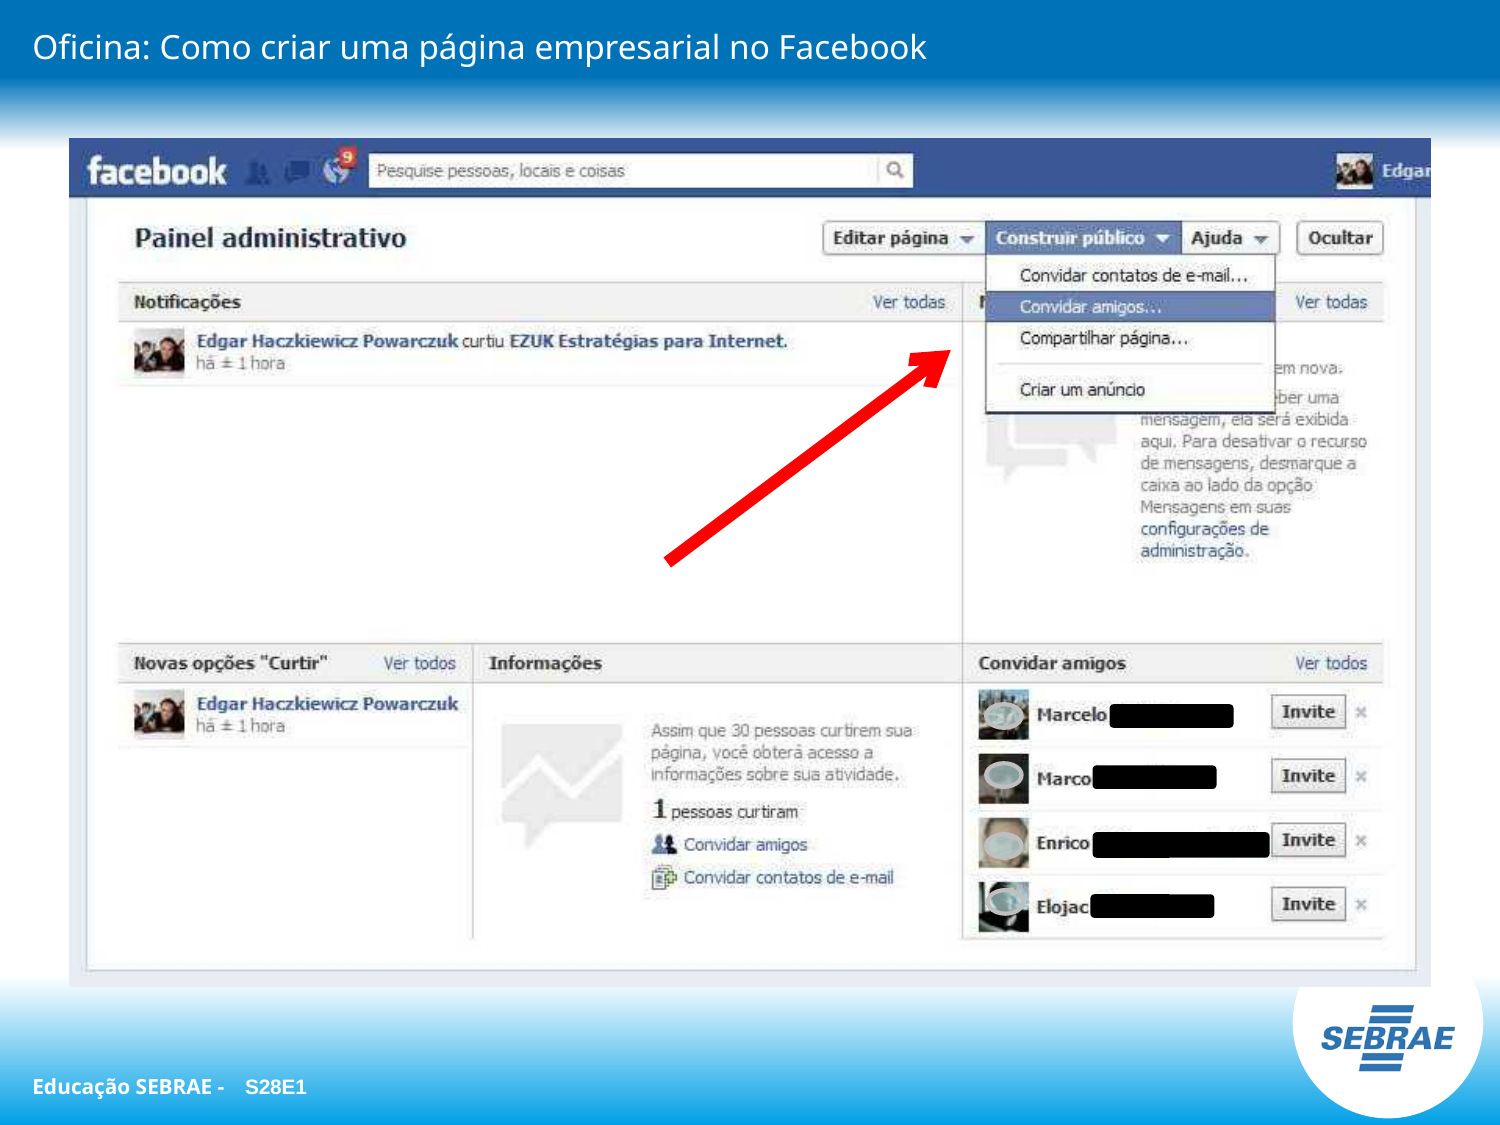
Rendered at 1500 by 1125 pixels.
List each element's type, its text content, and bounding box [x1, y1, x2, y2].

text_box S28E1 [230, 1065, 337, 1106]
picture [1316, 999, 1463, 1076]
picture [69, 138, 1431, 987]
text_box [667, 349, 952, 563]
